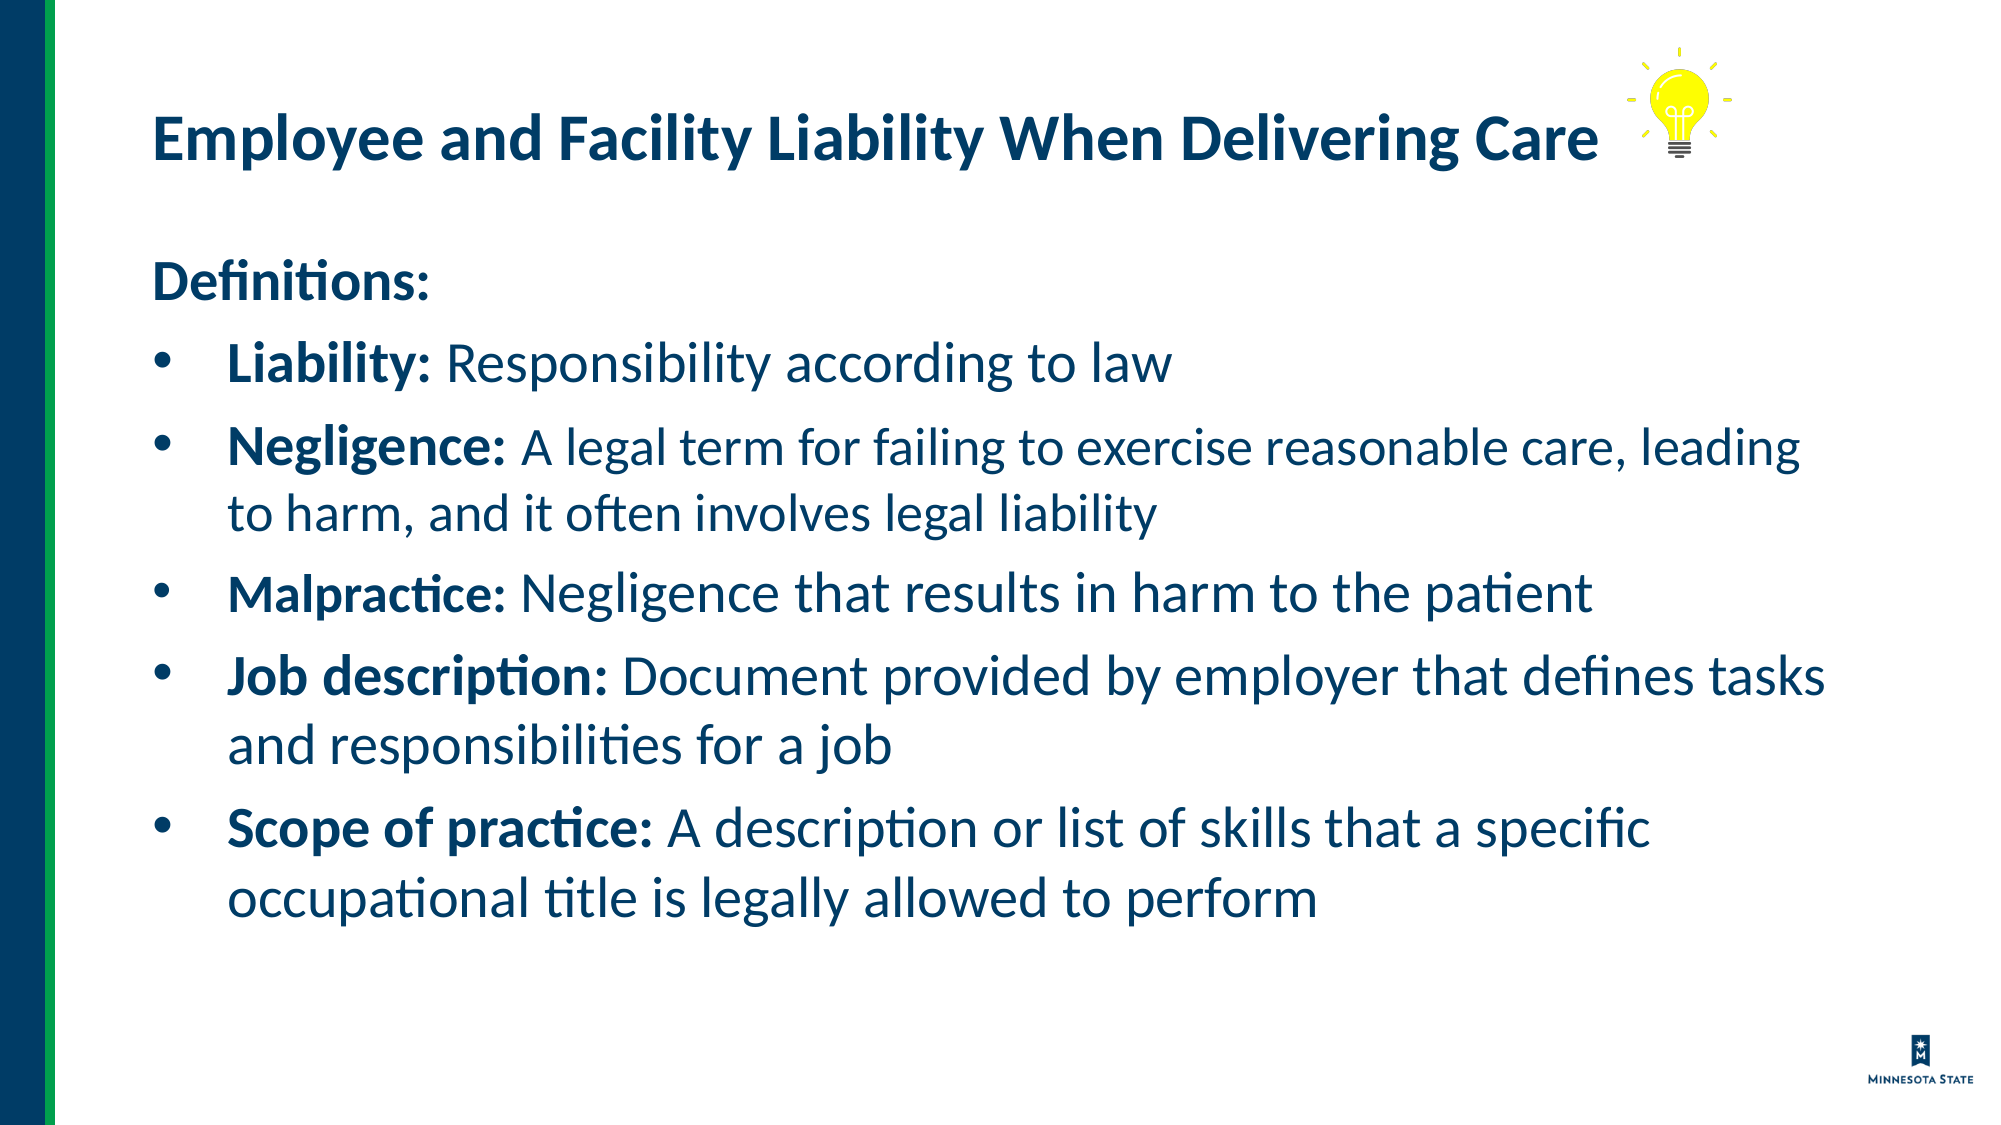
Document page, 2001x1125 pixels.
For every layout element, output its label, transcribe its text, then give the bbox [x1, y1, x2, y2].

picture [1598, 18, 1761, 181]
picture [1823, 1028, 2001, 1095]
title Employee and Facility Liability When Delivering Care [137, 59, 1863, 219]
list Definitions: Liability: Responsibility according to law Negligence: A legal term for failing to exercise reasonable care, leading to harm, and it often involves legal liability Malpractice: Negligence that results in harm to the patient Job description: Document provided by employer that defines tasks and responsibilities for a job Scope of practice: A description or list of skills that a specific occupational title is legally allowed to perform [137, 234, 1863, 1045]
